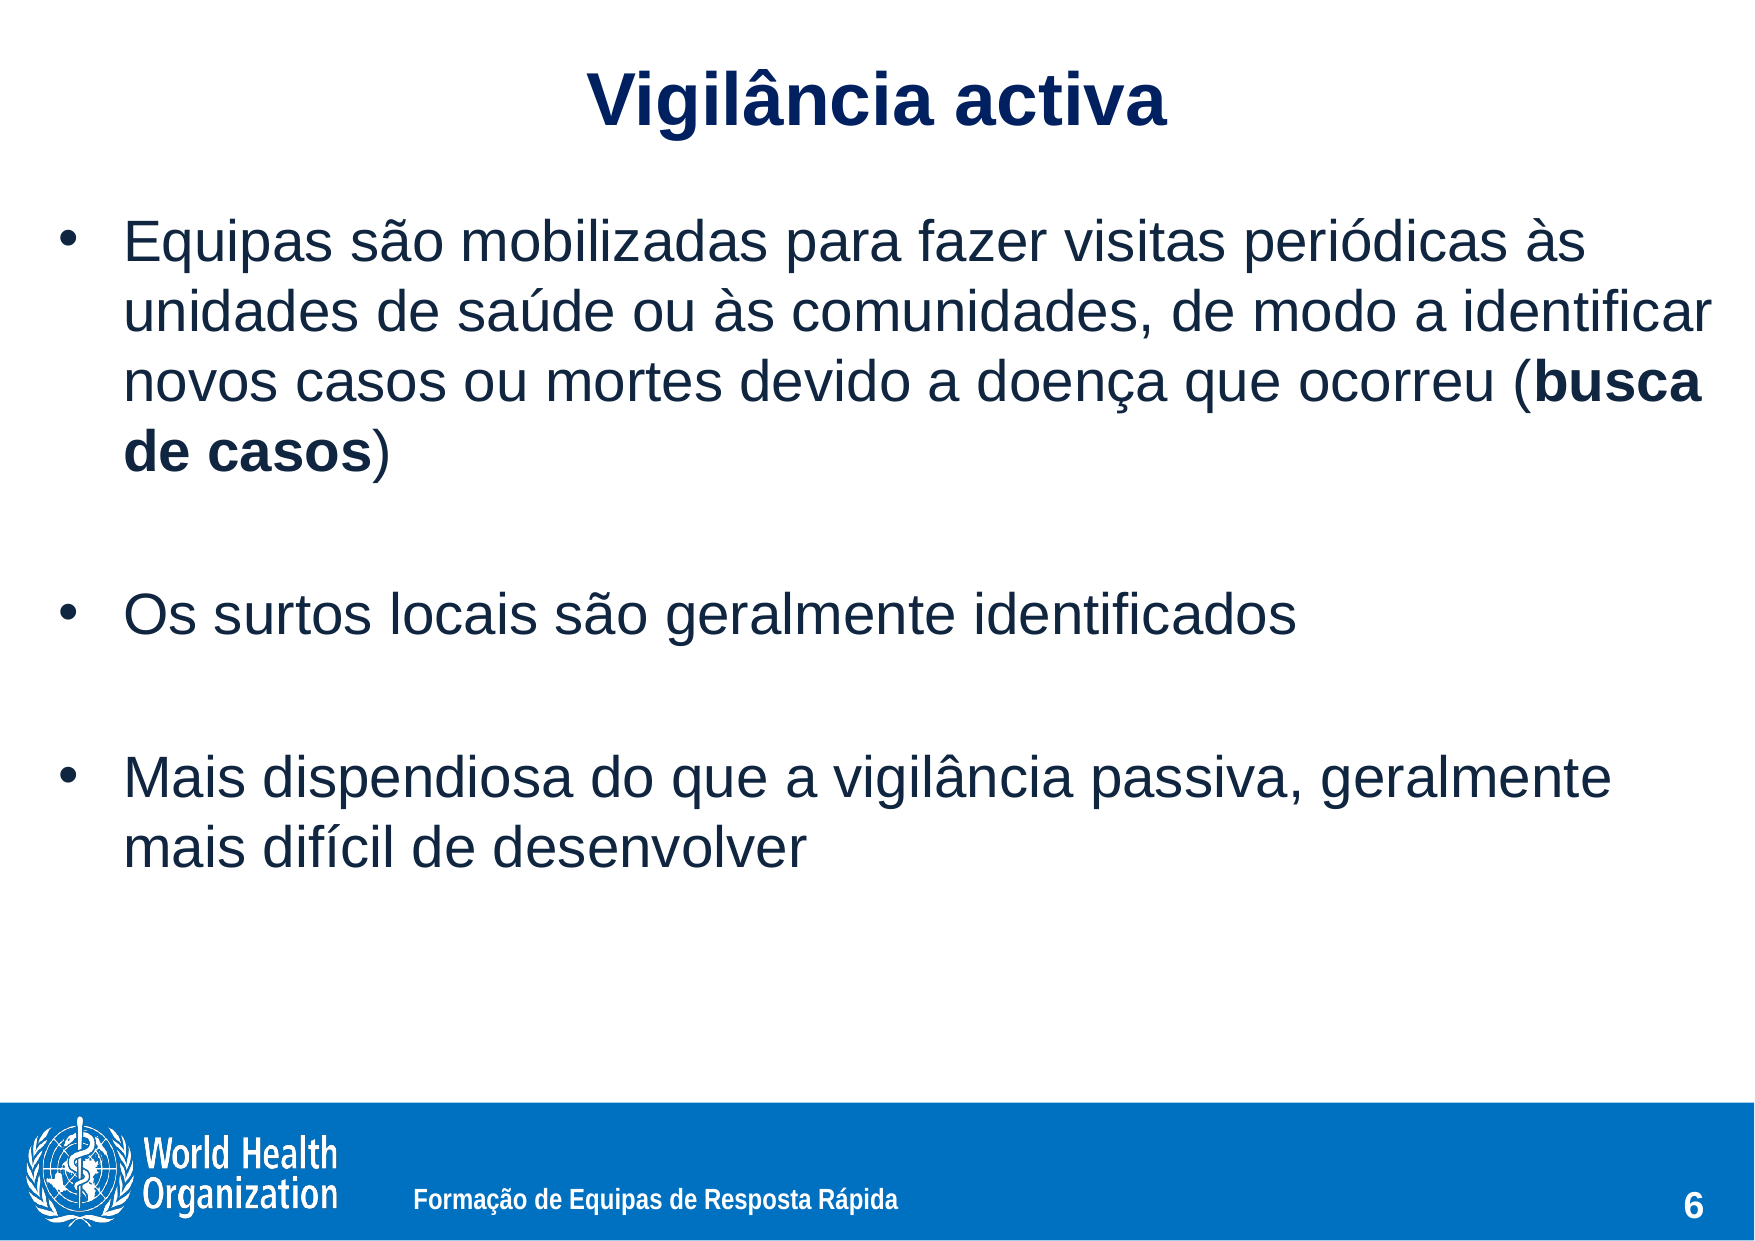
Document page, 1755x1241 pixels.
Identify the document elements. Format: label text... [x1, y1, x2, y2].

title Vigilância activa [87, 19, 1667, 173]
list Equipas são mobilizadas para fazer visitas periódicas às unidades de saúde ou às comunidades, de modo a identificar novos casos ou mortes devido a doença que ocorreu (busca de casos) Os surtos locais são geralmente identificados Mais dispendiosa do que a vigilância passiva, geralmente mais difícil de desenvolver [41, 194, 1734, 1016]
picture [25, 1116, 337, 1227]
